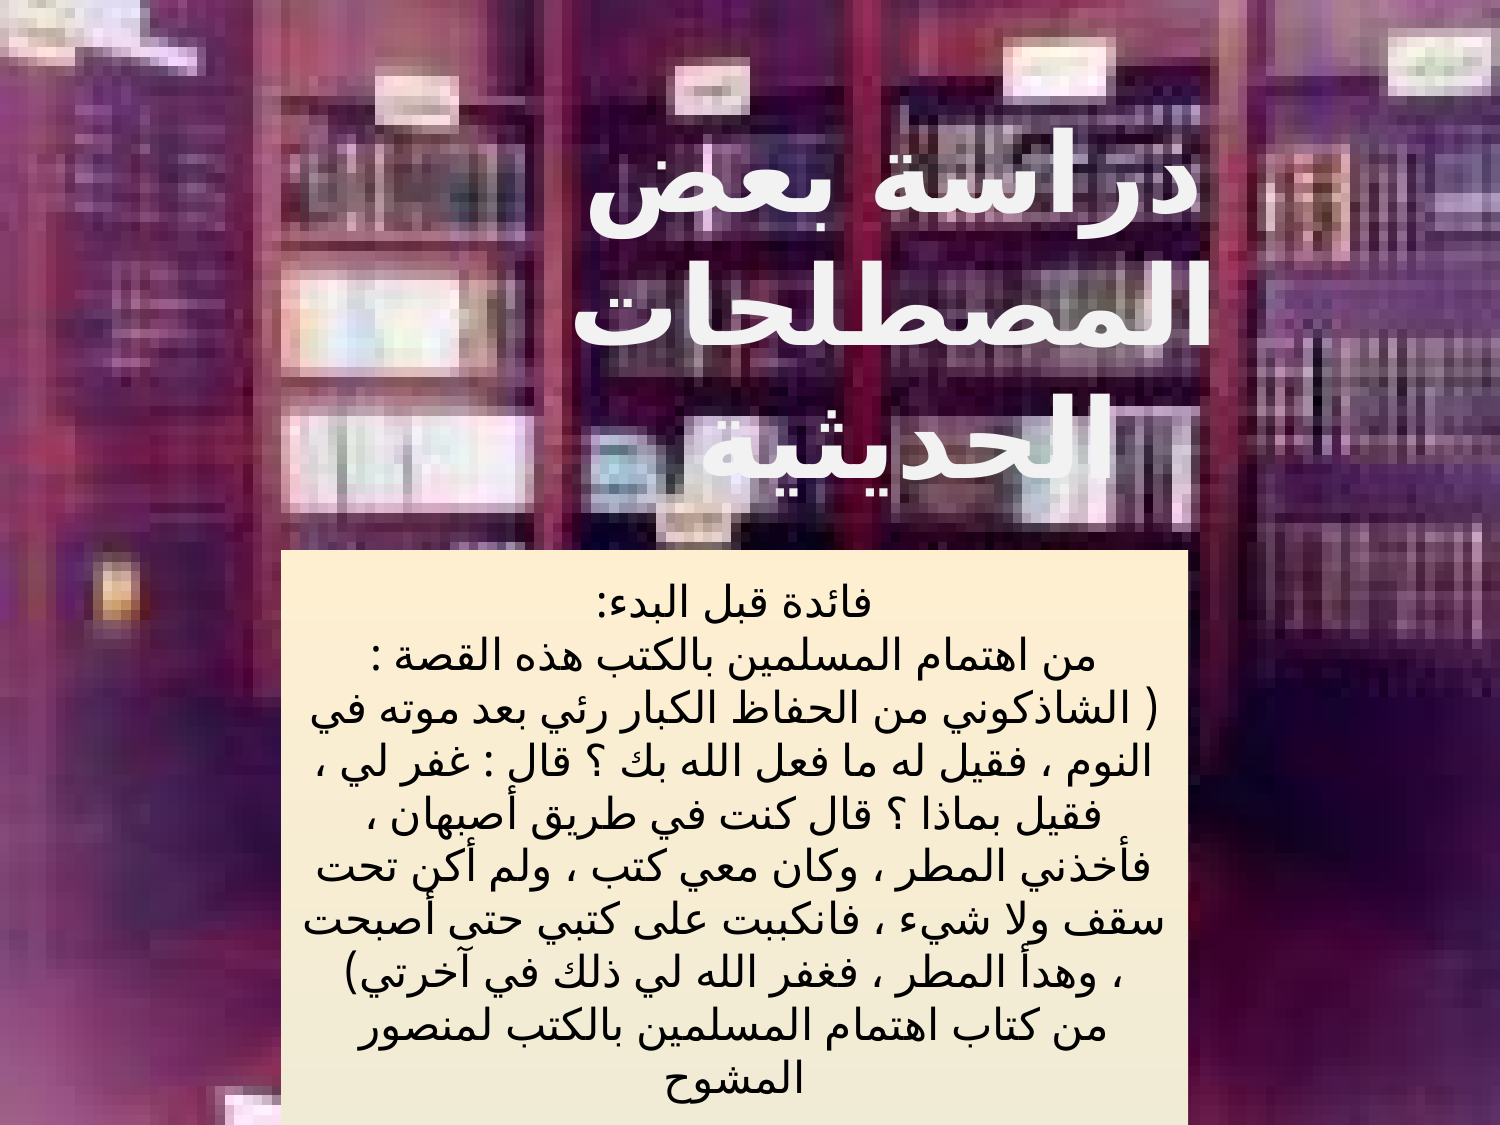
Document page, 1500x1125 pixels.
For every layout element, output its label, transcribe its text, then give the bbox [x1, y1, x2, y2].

subtitle دراسة بعض المصطلحات الحديثية [539, 93, 1250, 516]
picture [0, 0, 1500, 1125]
title فائدة قبل البدء: من اهتمام المسلمين بالكتب هذه القصة : ( الشاذكوني من الحفاظ الكبار رئي بعد موته في النوم ، فقيل له ما فعل الله بك ؟ قال : غفر لي ، فقيل بماذا ؟ قال كنت في طريق أصبهان ، فأخذني المطر ، وكان معي كتب ، ولم أكن تحت سقف ولا شيء ، فانكببت على كتبي حتى أصبحت ، وهدأ المطر ، فغفر الله لي ذلك في آخرتي) من كتاب اهتمام المسلمين بالكتب لمنصور المشوح [281, 550, 1189, 1125]
